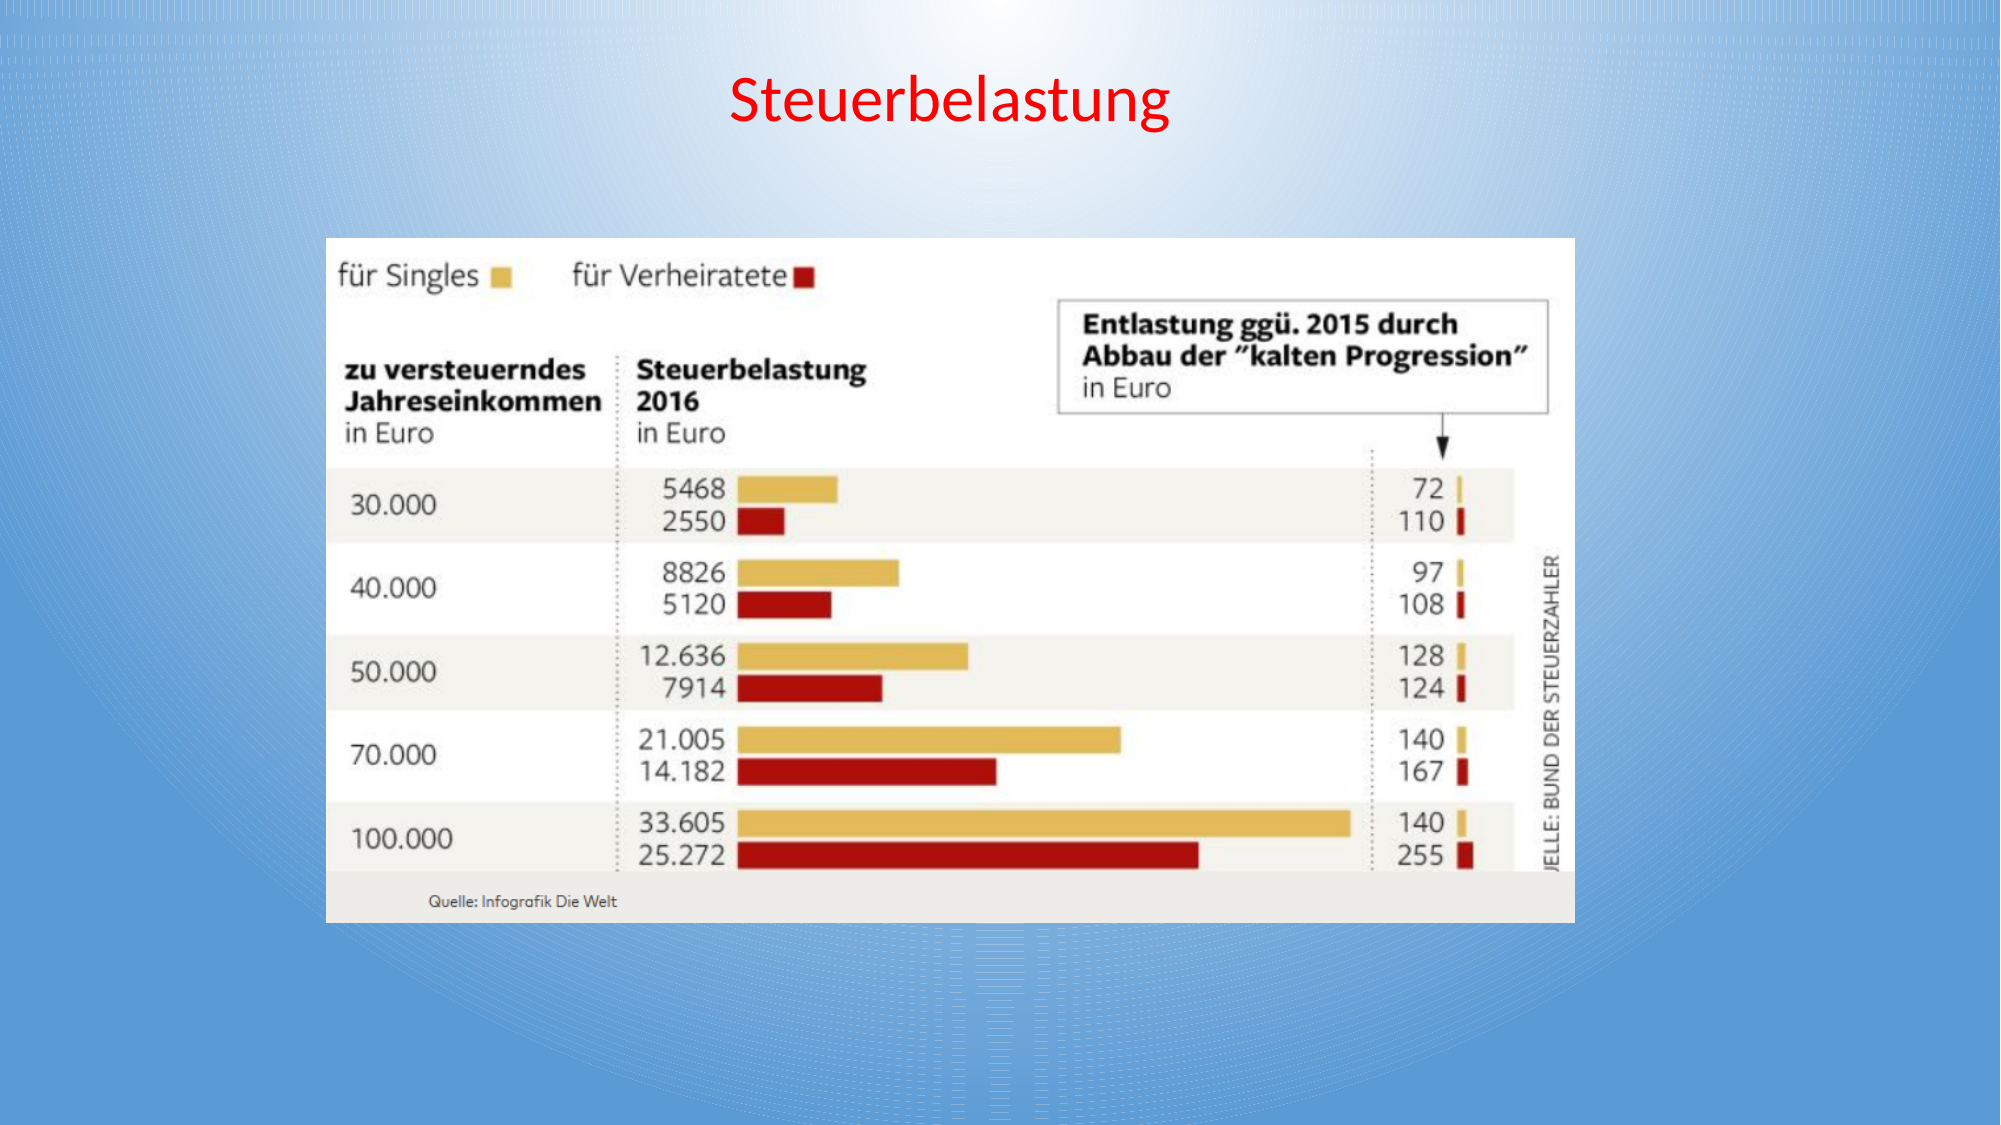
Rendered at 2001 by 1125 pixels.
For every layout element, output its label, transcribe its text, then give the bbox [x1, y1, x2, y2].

text_box Steuerbelastung [281, 47, 1620, 143]
picture [326, 238, 1575, 923]
